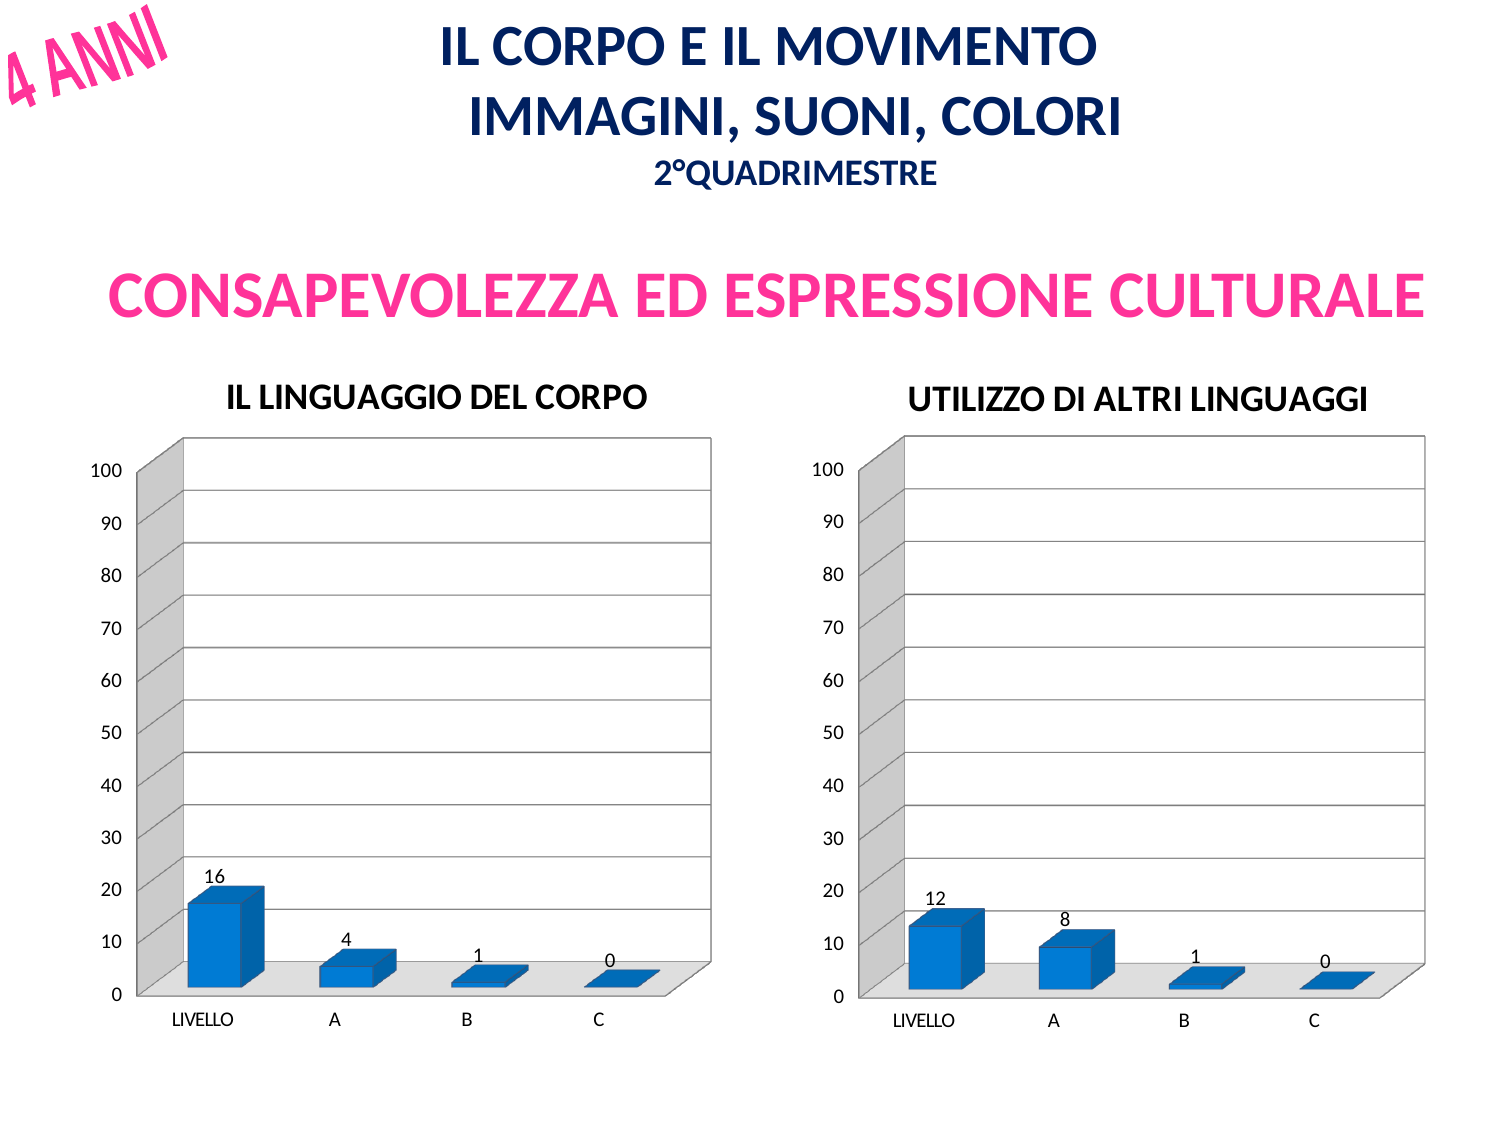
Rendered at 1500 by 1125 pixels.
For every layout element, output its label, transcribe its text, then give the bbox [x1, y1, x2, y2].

text_box IL CORPO E IL MOVIMENTO IMMAGINI, SUONI, COLORI 2°QUADRIMESTRE [424, 0, 1167, 200]
chart [795, 339, 1442, 1048]
text_box Consapevolezza ed espressione culturale [76, 243, 1459, 339]
chart [76, 339, 725, 1048]
